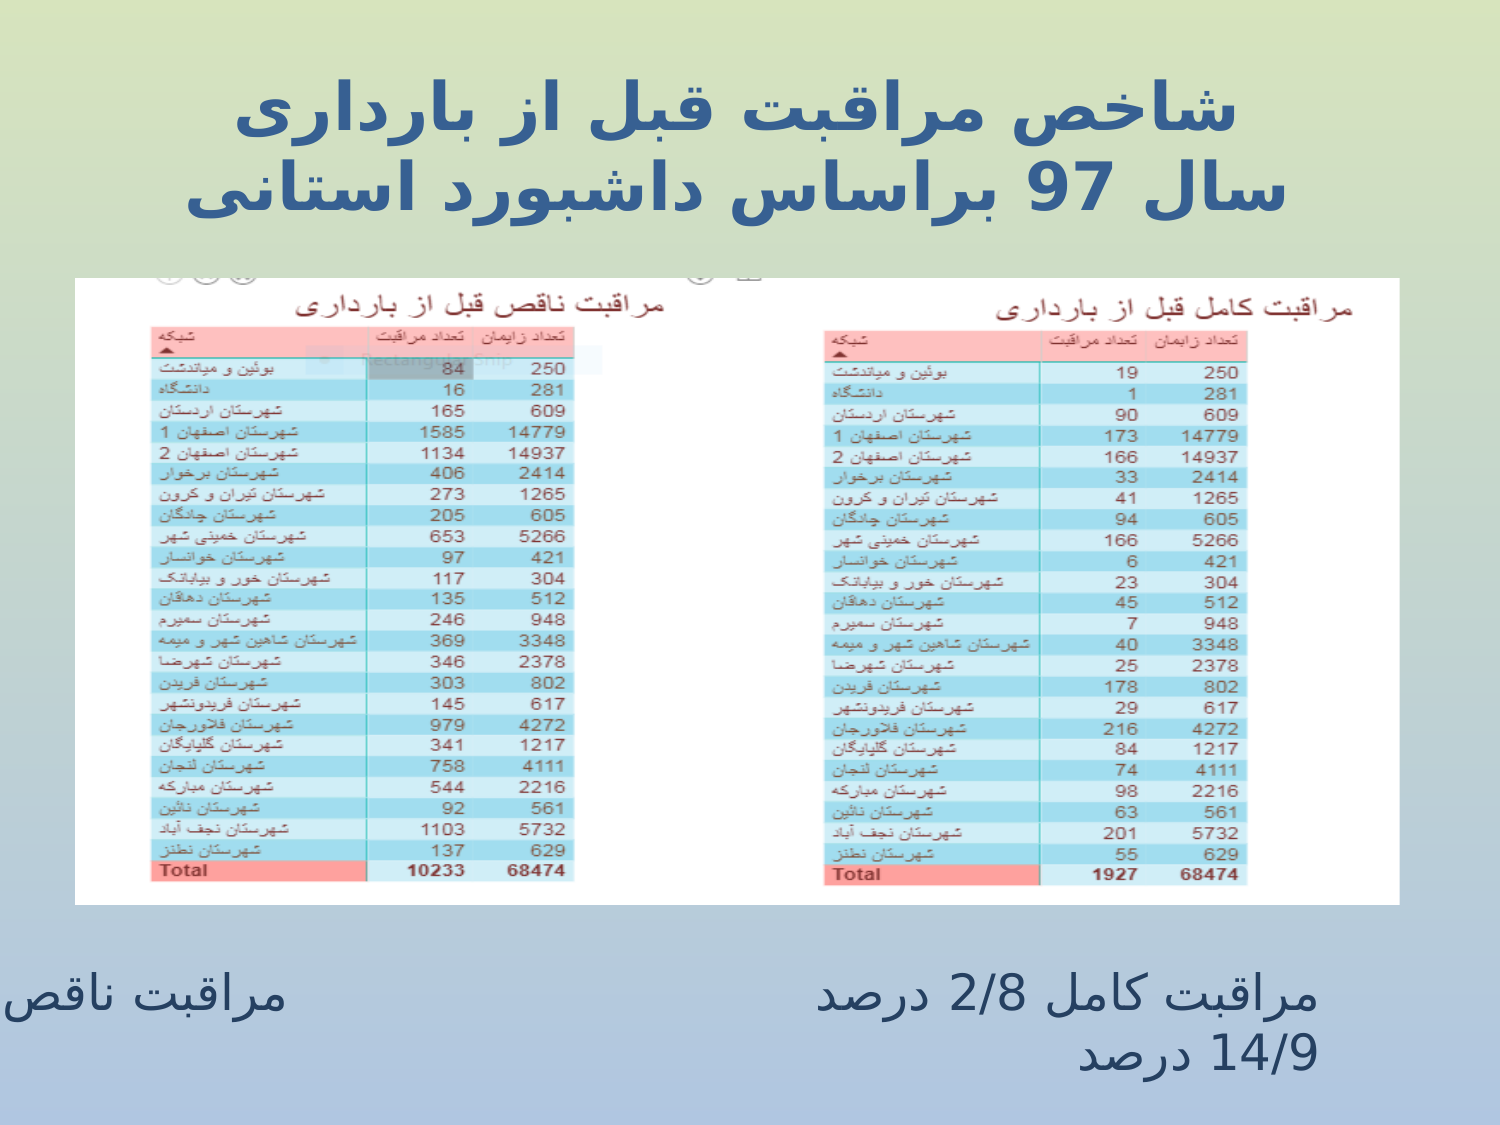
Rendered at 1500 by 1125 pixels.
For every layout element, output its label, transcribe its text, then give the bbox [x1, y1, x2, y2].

title شاخص مراقبت قبل از بارداری سال 97 براساس داشبورد استانی [134, 40, 1341, 232]
list مراقبت کامل 2/8 درصد مراقبت ناقص 14/9 درصد [0, 952, 1336, 1125]
picture [74, 278, 1400, 906]
